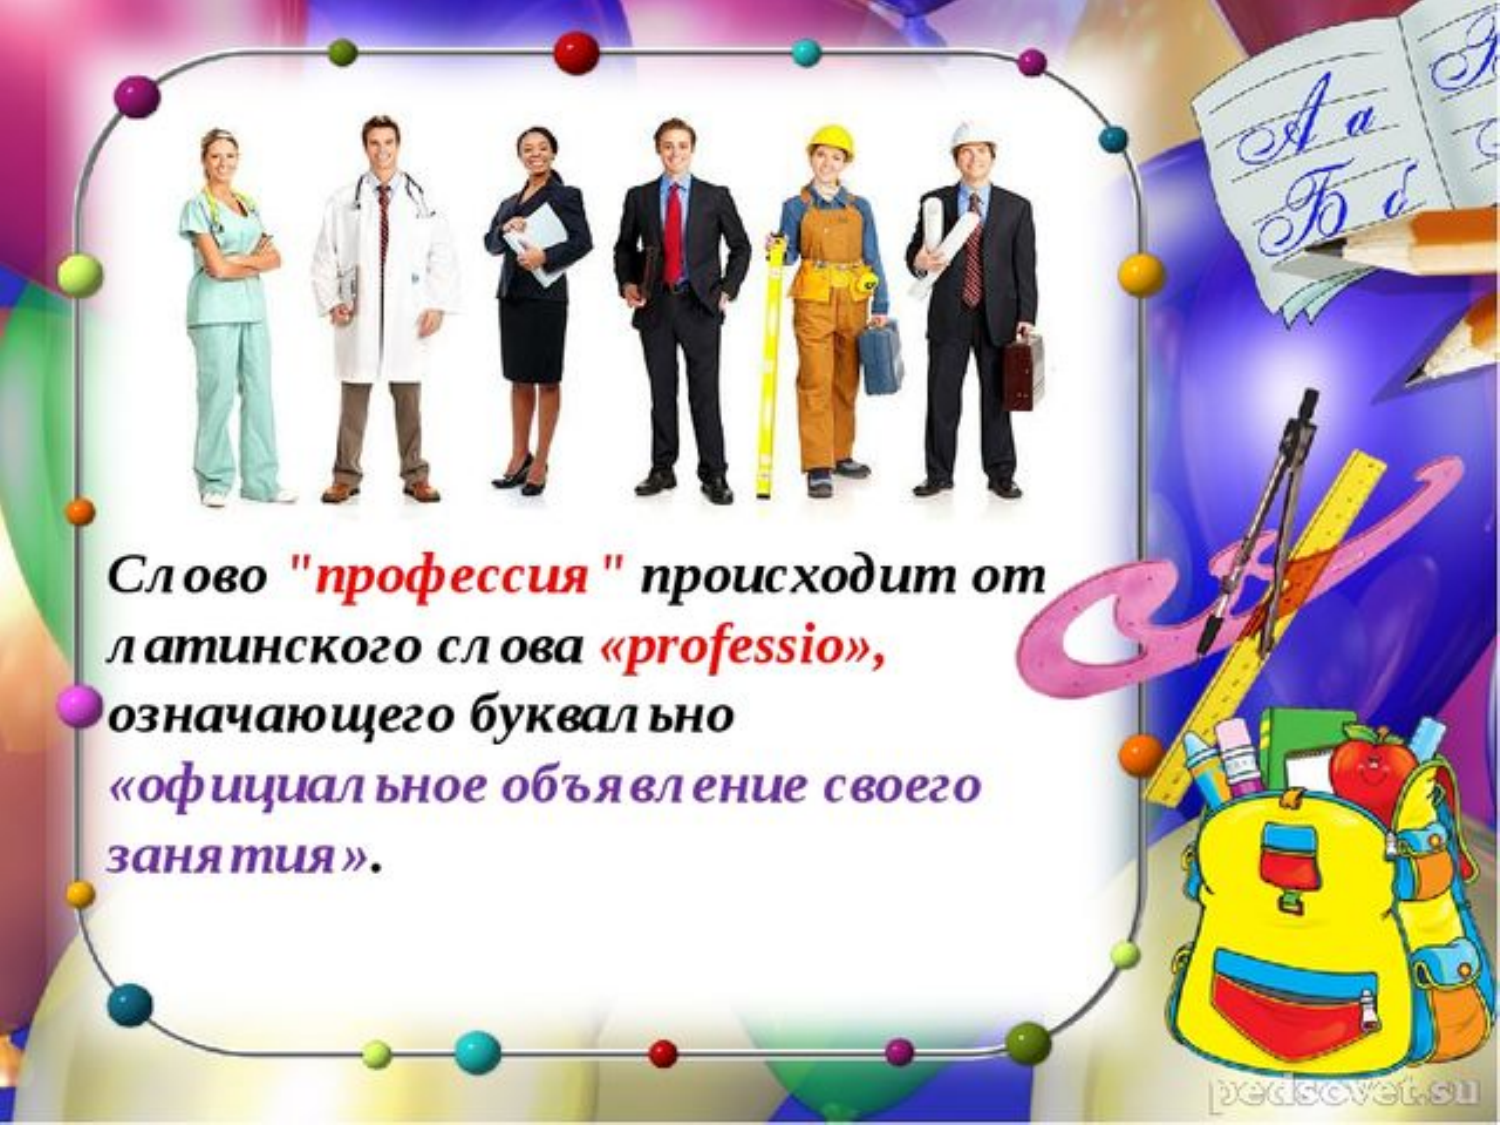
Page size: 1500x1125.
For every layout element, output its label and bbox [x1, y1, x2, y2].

list [0, 0, 1500, 1125]
